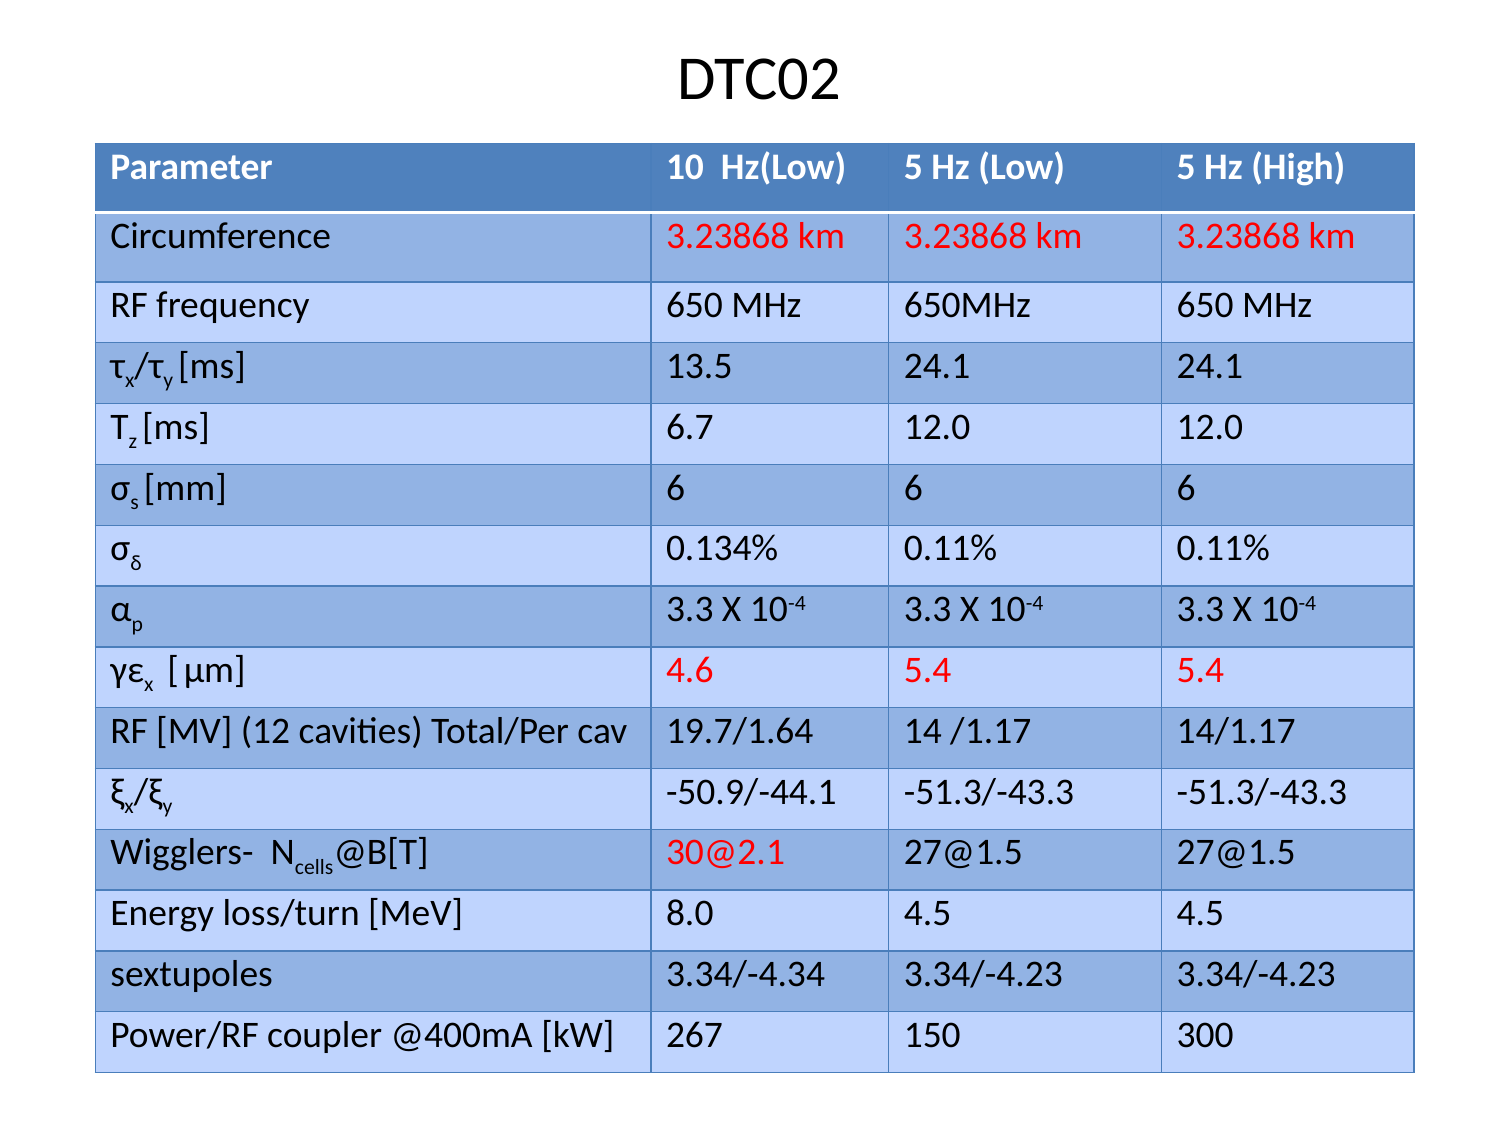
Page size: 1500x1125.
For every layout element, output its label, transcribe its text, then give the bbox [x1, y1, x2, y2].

table_cell RF frequency [96, 283, 650, 342]
table_cell 3.23868 km [889, 214, 1161, 281]
table_cell 6.7 [652, 404, 888, 464]
table_cell Τz [ms] [96, 404, 650, 464]
table_cell 3.34/-4.23 [889, 952, 1161, 1011]
table_cell 3.34/-4.34 [652, 952, 888, 1011]
table_cell 8.0 [652, 891, 888, 950]
table_cell 6 [1162, 465, 1413, 525]
table_cell 3.3 X 10-4 [652, 587, 888, 646]
table_cell τx/τy [ms] [96, 343, 650, 403]
table_header Parameter [96, 144, 650, 211]
table_cell γεx [ μm] [96, 648, 650, 707]
table_cell 14 /1.17 [889, 708, 1161, 768]
table_cell 5.4 [889, 648, 1161, 707]
table_cell sextupoles [96, 952, 650, 1011]
table_cell 30@2.1 [652, 830, 888, 889]
table_cell 27@1.5 [1162, 830, 1413, 889]
table_cell 4.6 [652, 648, 888, 707]
table_cell 14/1.17 [1162, 708, 1413, 768]
table_cell 13.5 [652, 343, 888, 403]
table_header 5 Hz (Low) [889, 144, 1161, 211]
table_cell 19.7/1.64 [652, 708, 888, 768]
table_header 10 Hz(Low) [652, 144, 888, 211]
table_cell 4.5 [889, 891, 1161, 950]
table_cell 650 MHz [652, 283, 888, 342]
table_cell 300 [1162, 1012, 1413, 1072]
table_cell 5.4 [1162, 648, 1413, 707]
table_cell 6 [889, 465, 1161, 525]
table_cell ξx/ξy [96, 769, 650, 829]
table_cell -50.9/-44.1 [652, 769, 888, 829]
title DTC02 [40, 0, 1463, 168]
table_cell 3.23868 km [1162, 214, 1413, 281]
table_cell Circumference [96, 214, 650, 281]
table_cell 3.3 X 10-4 [1162, 587, 1413, 646]
table_cell 4.5 [1162, 891, 1413, 950]
table_cell Power/RF coupler @400mA [kW] [96, 1012, 650, 1072]
table_cell 3.23868 km [652, 214, 888, 281]
table_cell 3.34/-4.23 [1162, 952, 1413, 1011]
table_cell 650MHz [889, 283, 1161, 342]
table_cell 0.11% [1162, 526, 1413, 585]
table_cell -51.3/-43.3 [889, 769, 1161, 829]
table_cell -51.3/-43.3 [1162, 769, 1413, 829]
table_cell σδ [96, 526, 650, 585]
table_cell Wigglers- Ncells@B[T] [96, 830, 650, 889]
table_cell 0.11% [889, 526, 1161, 585]
table_cell 150 [889, 1012, 1161, 1072]
table_cell 12.0 [1162, 404, 1413, 464]
table_cell 267 [652, 1012, 888, 1072]
table_header 5 Hz (High) [1162, 144, 1413, 211]
table_cell 24.1 [889, 343, 1161, 403]
table_cell 27@1.5 [889, 830, 1161, 889]
table_cell RF [MV] (12 cavities) Total/Per cav [96, 708, 650, 768]
table_cell 6 [652, 465, 888, 525]
table_cell Energy loss/turn [MeV] [96, 891, 650, 950]
table_cell σs [mm] [96, 465, 650, 525]
table_cell αp [96, 587, 650, 646]
table_cell 12.0 [889, 404, 1161, 464]
table_cell 650 MHz [1162, 283, 1413, 342]
table_cell 24.1 [1162, 343, 1413, 403]
table_cell 3.3 X 10-4 [889, 587, 1161, 646]
table_cell 0.134% [652, 526, 888, 585]
